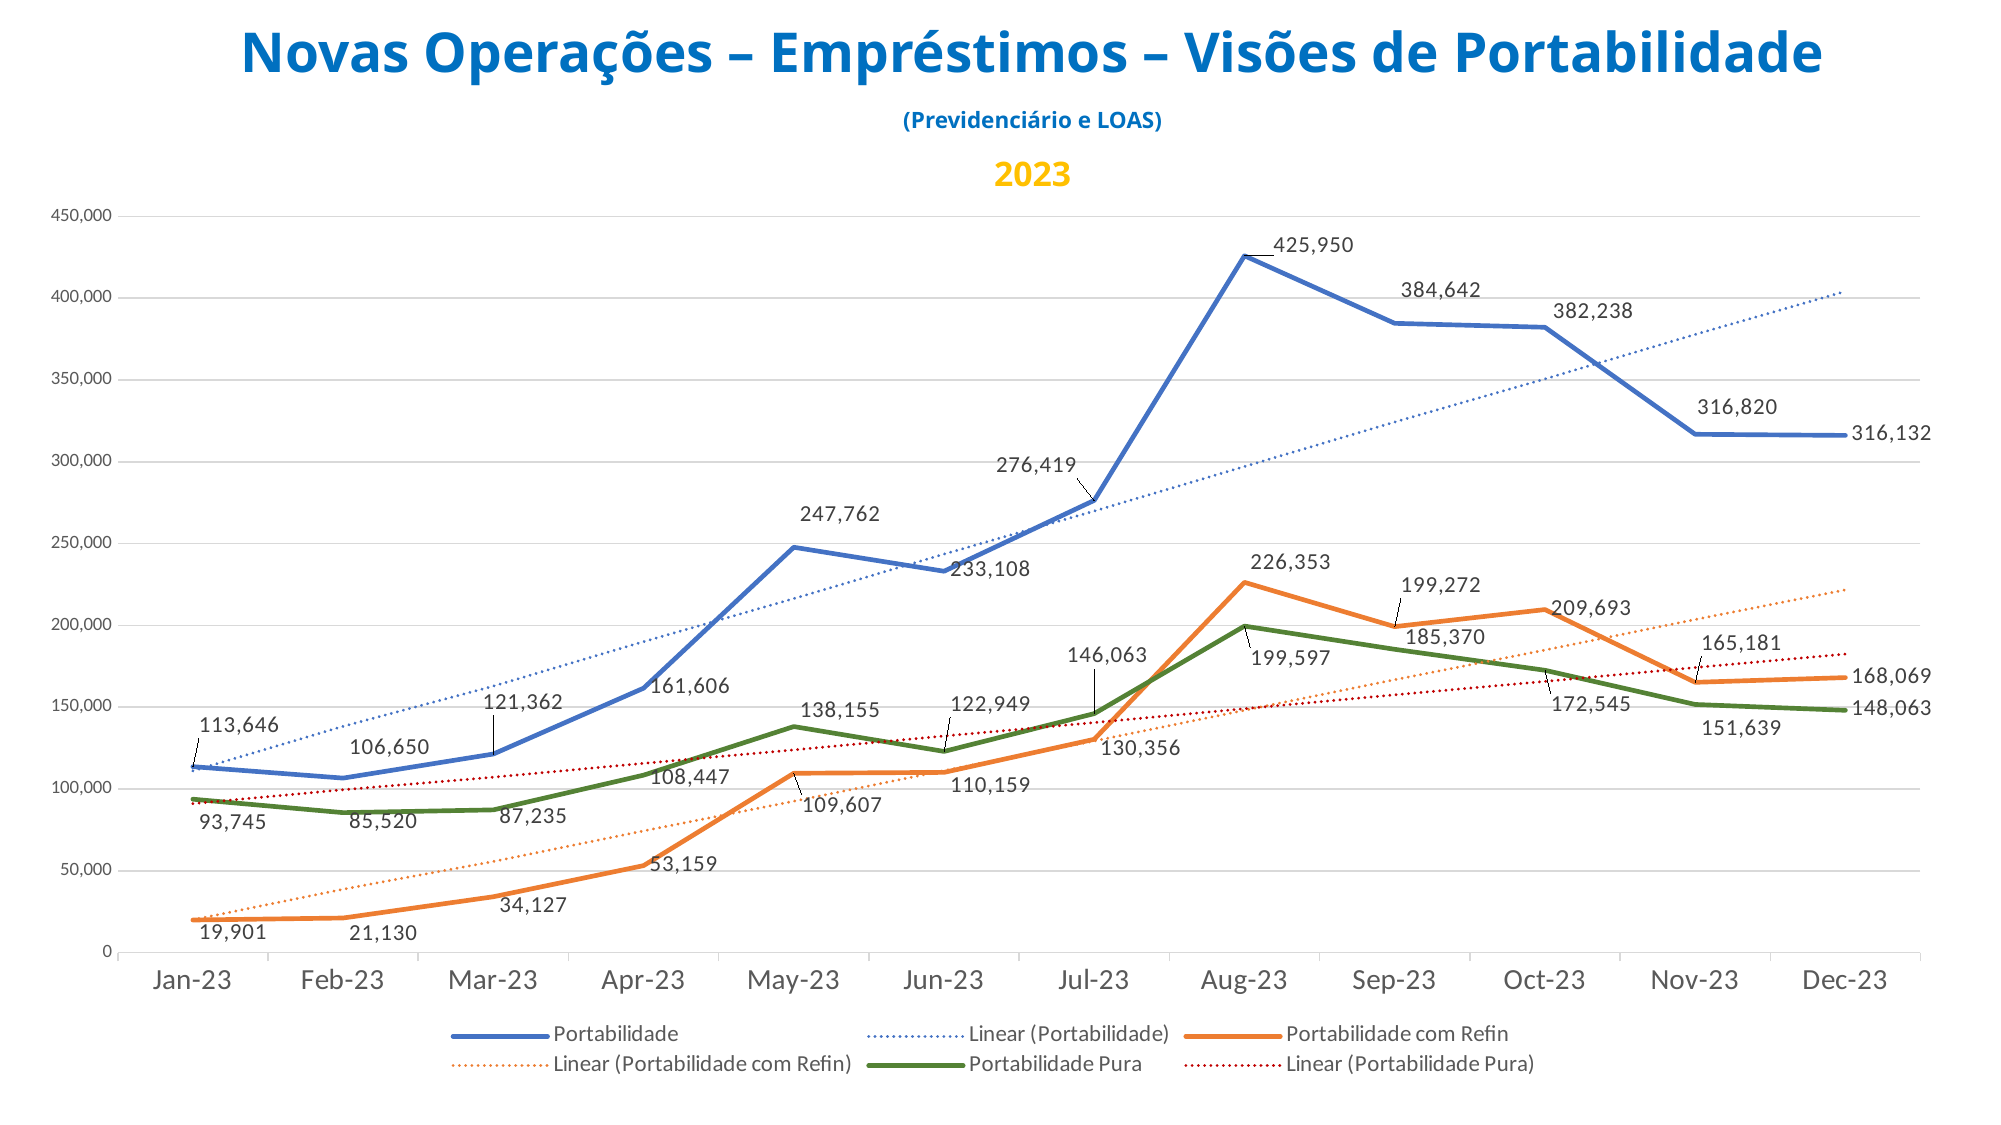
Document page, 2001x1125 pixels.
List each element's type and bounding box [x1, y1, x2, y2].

text_box [173, 15, 1893, 203]
chart [35, 203, 1954, 1084]
